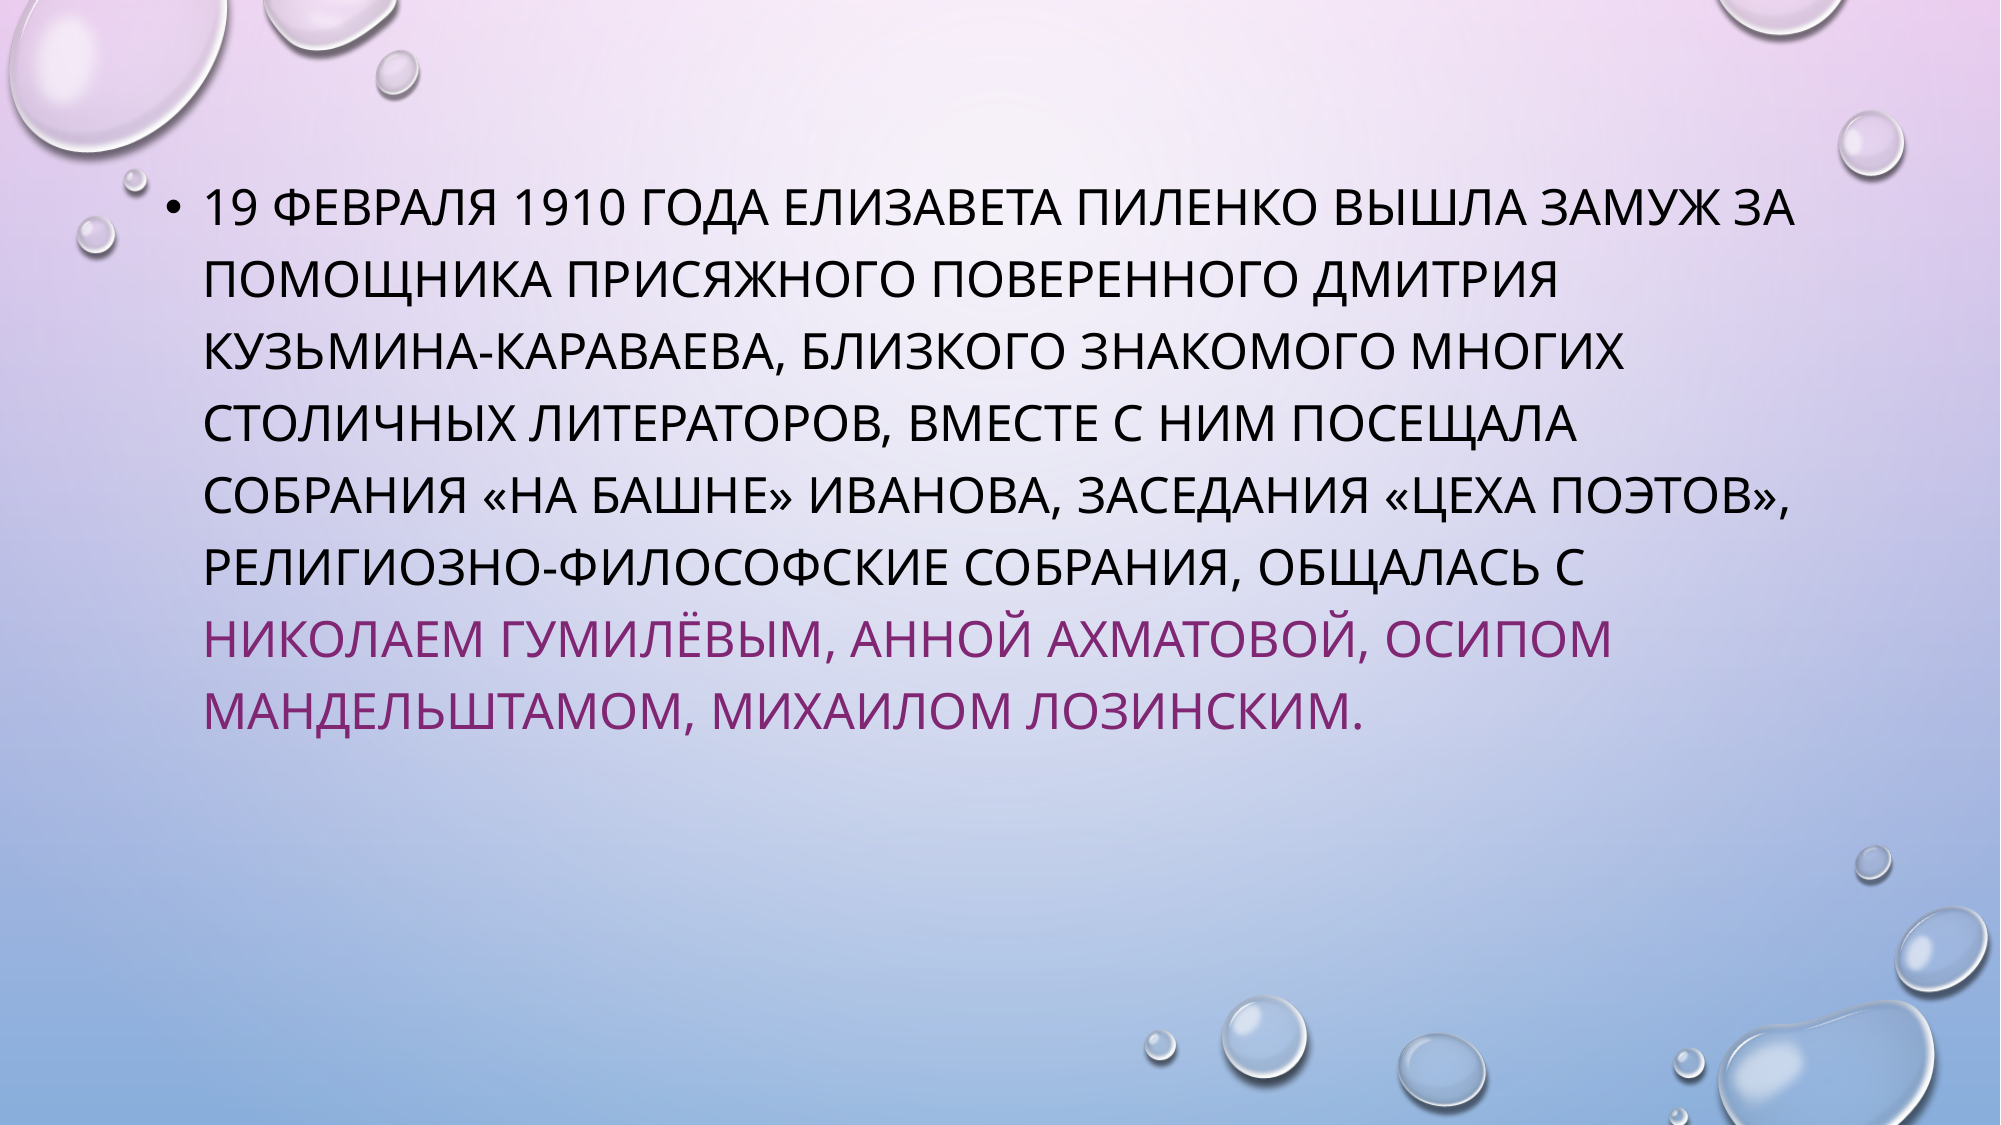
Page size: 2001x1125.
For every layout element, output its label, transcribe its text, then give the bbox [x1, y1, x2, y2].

list 19 февраля 1910 года Елизавета Пиленко вышла замуж за помощника присяжного поверенного Дмитрия Кузьмина-Караваева, близкого знакомого многих столичных литераторов, вместе с ним посещала собрания «на башне» Иванова, заседания «Цеха поэтов», религиозно-философские собрания, общалась с Николаем Гумилёвым, Анной Ахматовой, Осипом Мандельштамом, Михаилом Лозинским. [149, 156, 1850, 950]
picture [0, 0, 2000, 1125]
